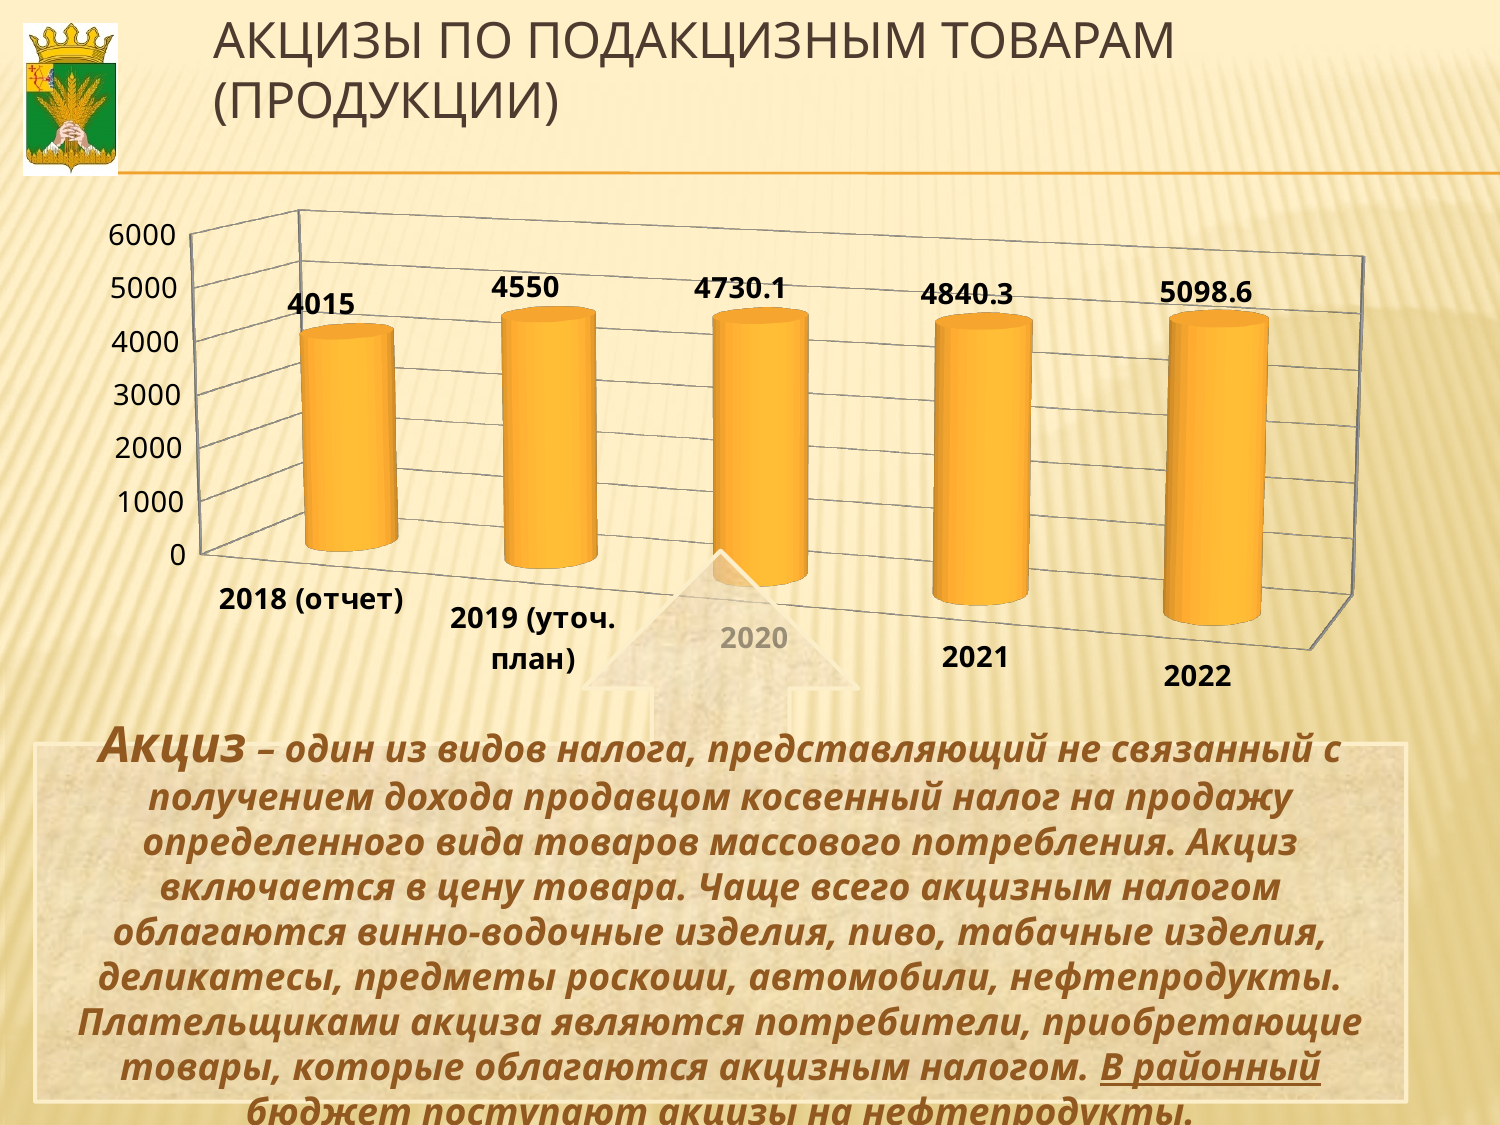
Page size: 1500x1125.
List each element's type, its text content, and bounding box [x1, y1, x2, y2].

chart [23, 198, 1451, 707]
picture [23, 23, 118, 177]
text_box Акциз – один из видов налога, представляющий не связанный с получением дохода продавцом косвенный налог на продажу определенного вида товаров массового потребления. Акциз включается в цену товара. Чаще всего акцизным налогом облагаются винно-водочные изделия, пиво, табачные изделия, деликатесы, предметы роскоши, автомобили, нефтепродукты. Плательщиками акциза являются потребители, приобретающие товары, которые облагаются акцизным налогом. В районный бюджет поступают акцизы на нефтепродукты. [33, 723, 1409, 1104]
title Акцизы по подакцизным товарам (продукции) [199, 0, 1439, 138]
